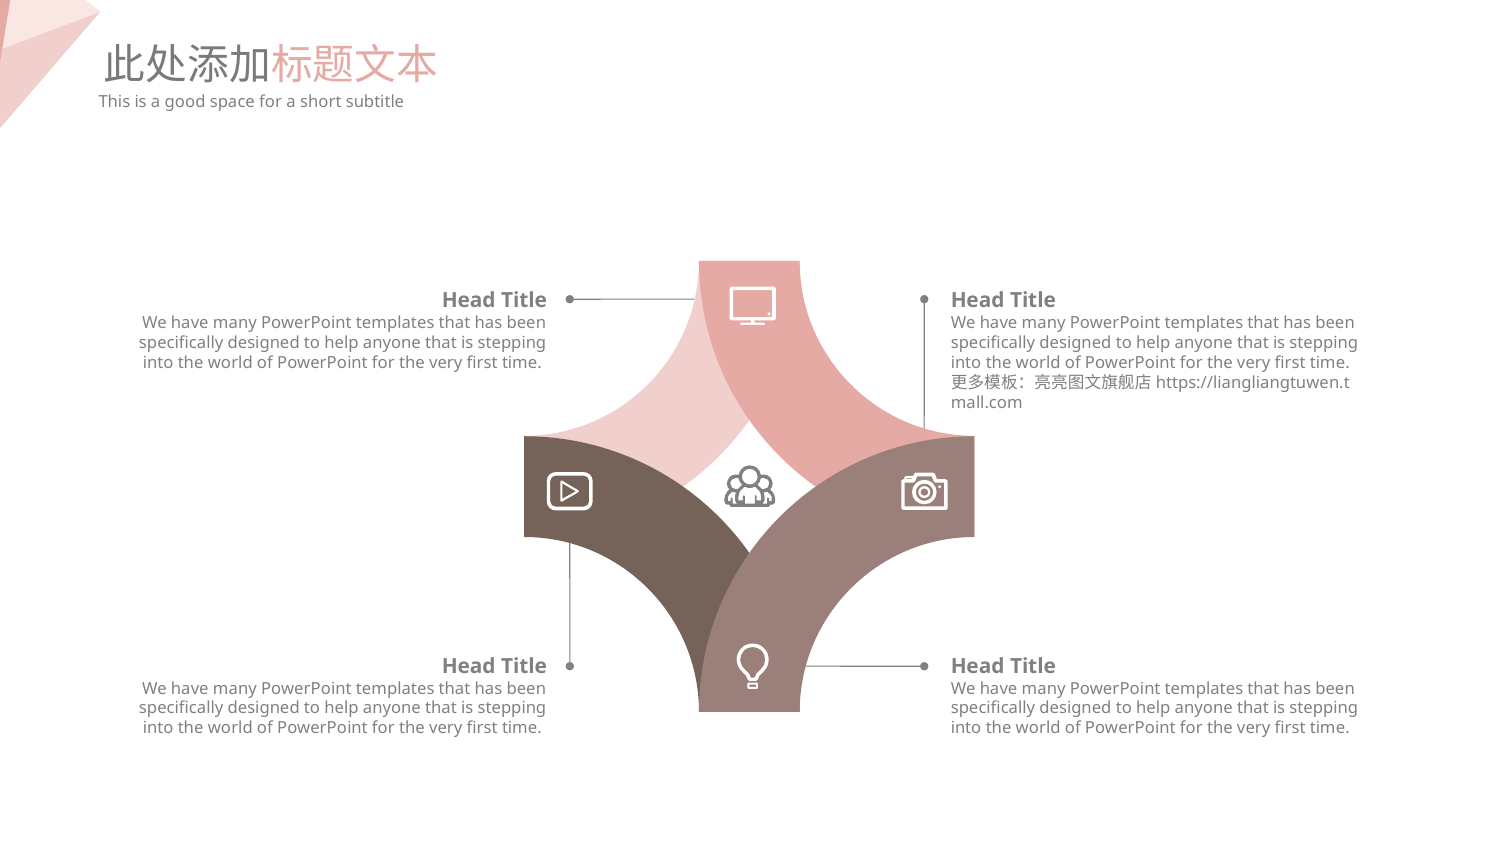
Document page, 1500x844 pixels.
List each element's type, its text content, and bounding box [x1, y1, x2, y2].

text_box [901, 472, 948, 510]
text_box [920, 295, 929, 429]
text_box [0, 0, 101, 131]
text_box [546, 472, 593, 511]
text_box [565, 543, 574, 671]
text_box [724, 465, 776, 507]
text_box [698, 260, 975, 487]
text_box [729, 286, 776, 325]
text_box [736, 643, 769, 681]
text_box This is a good space for a short subtitle [104, 83, 420, 119]
text_box [805, 662, 929, 671]
text_box [747, 682, 758, 689]
text_box Head Title We have many PowerPoint templates that has been specifically designed to help anyone that is stepping into the world of PowerPoint for the very first time. [135, 652, 547, 738]
text_box Head Title We have many PowerPoint templates that has been specifically designed to help anyone that is stepping into the world of PowerPoint for the very first time.更多模板：亮亮图文旗舰店https://liangliangtuwen.tmall.com [950, 286, 1365, 412]
text_box Head Title We have many PowerPoint templates that has been specifically designed to help anyone that is stepping into the world of PowerPoint for the very first time. [950, 652, 1365, 738]
text_box Head Title We have many PowerPoint templates that has been specifically designed to help anyone that is stepping into the world of PowerPoint for the very first time. [135, 286, 547, 372]
text_box [698, 436, 975, 712]
text_box [524, 436, 749, 708]
text_box [565, 295, 695, 304]
text_box [524, 265, 749, 486]
text_box 此处添加标题文本 [104, 30, 454, 95]
